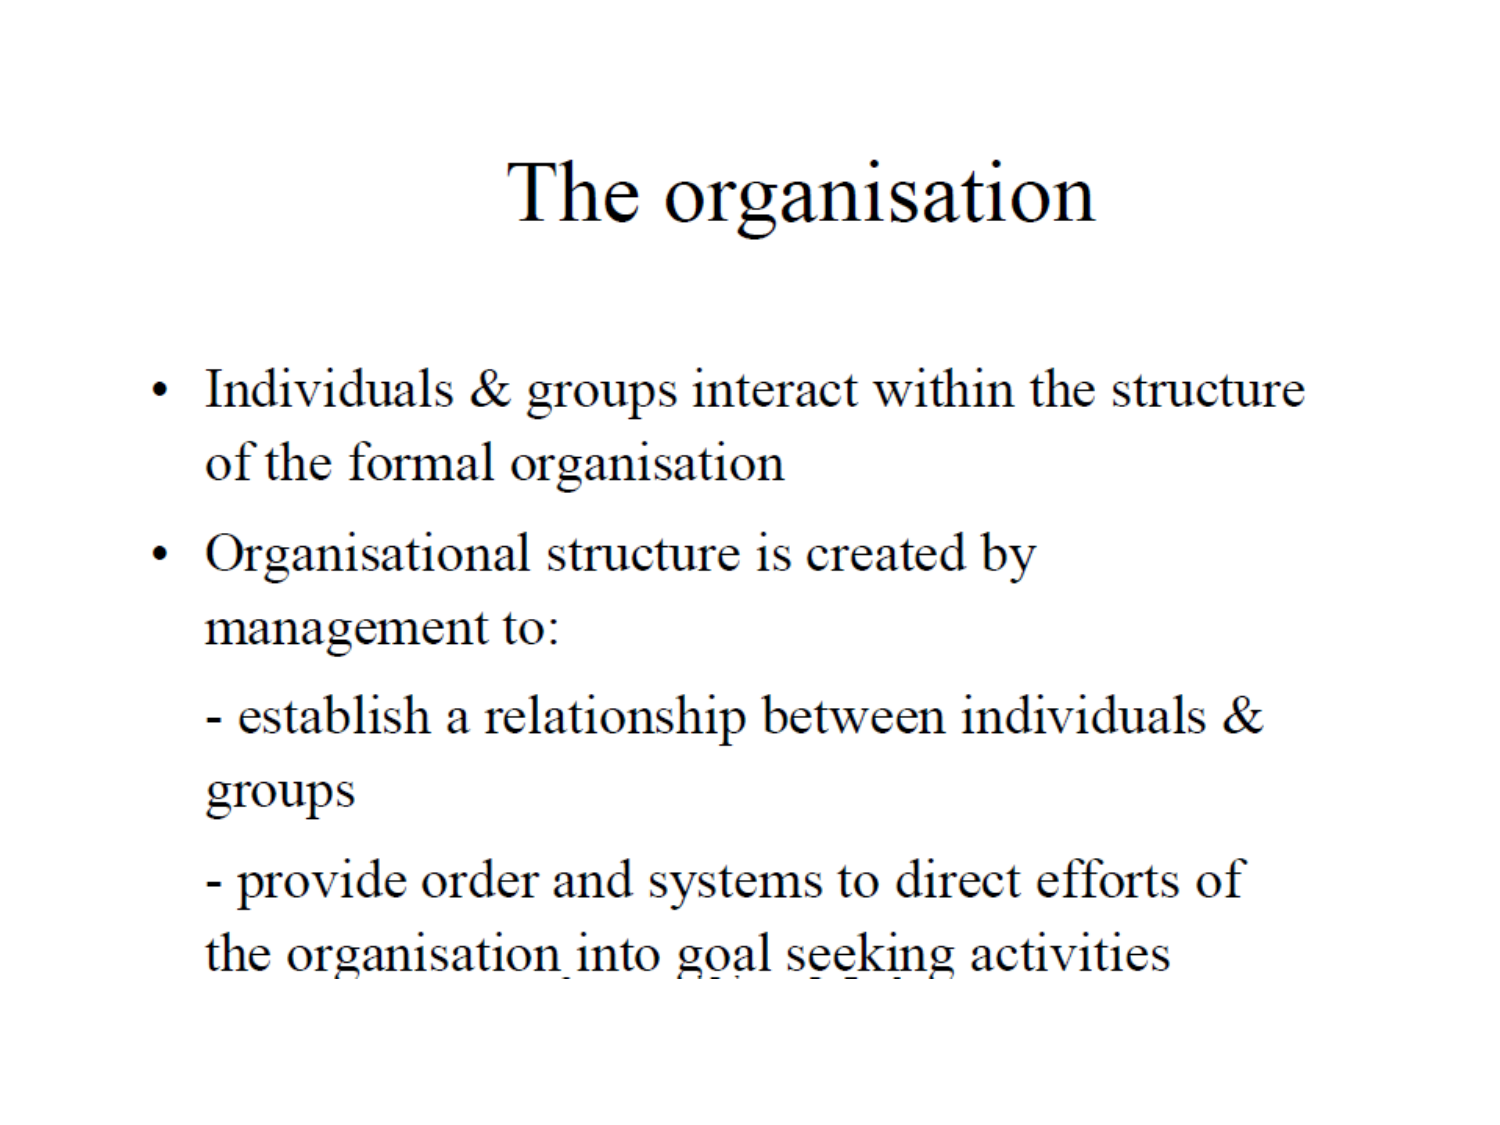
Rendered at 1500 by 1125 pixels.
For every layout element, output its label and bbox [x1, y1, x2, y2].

picture [114, 145, 1386, 980]
